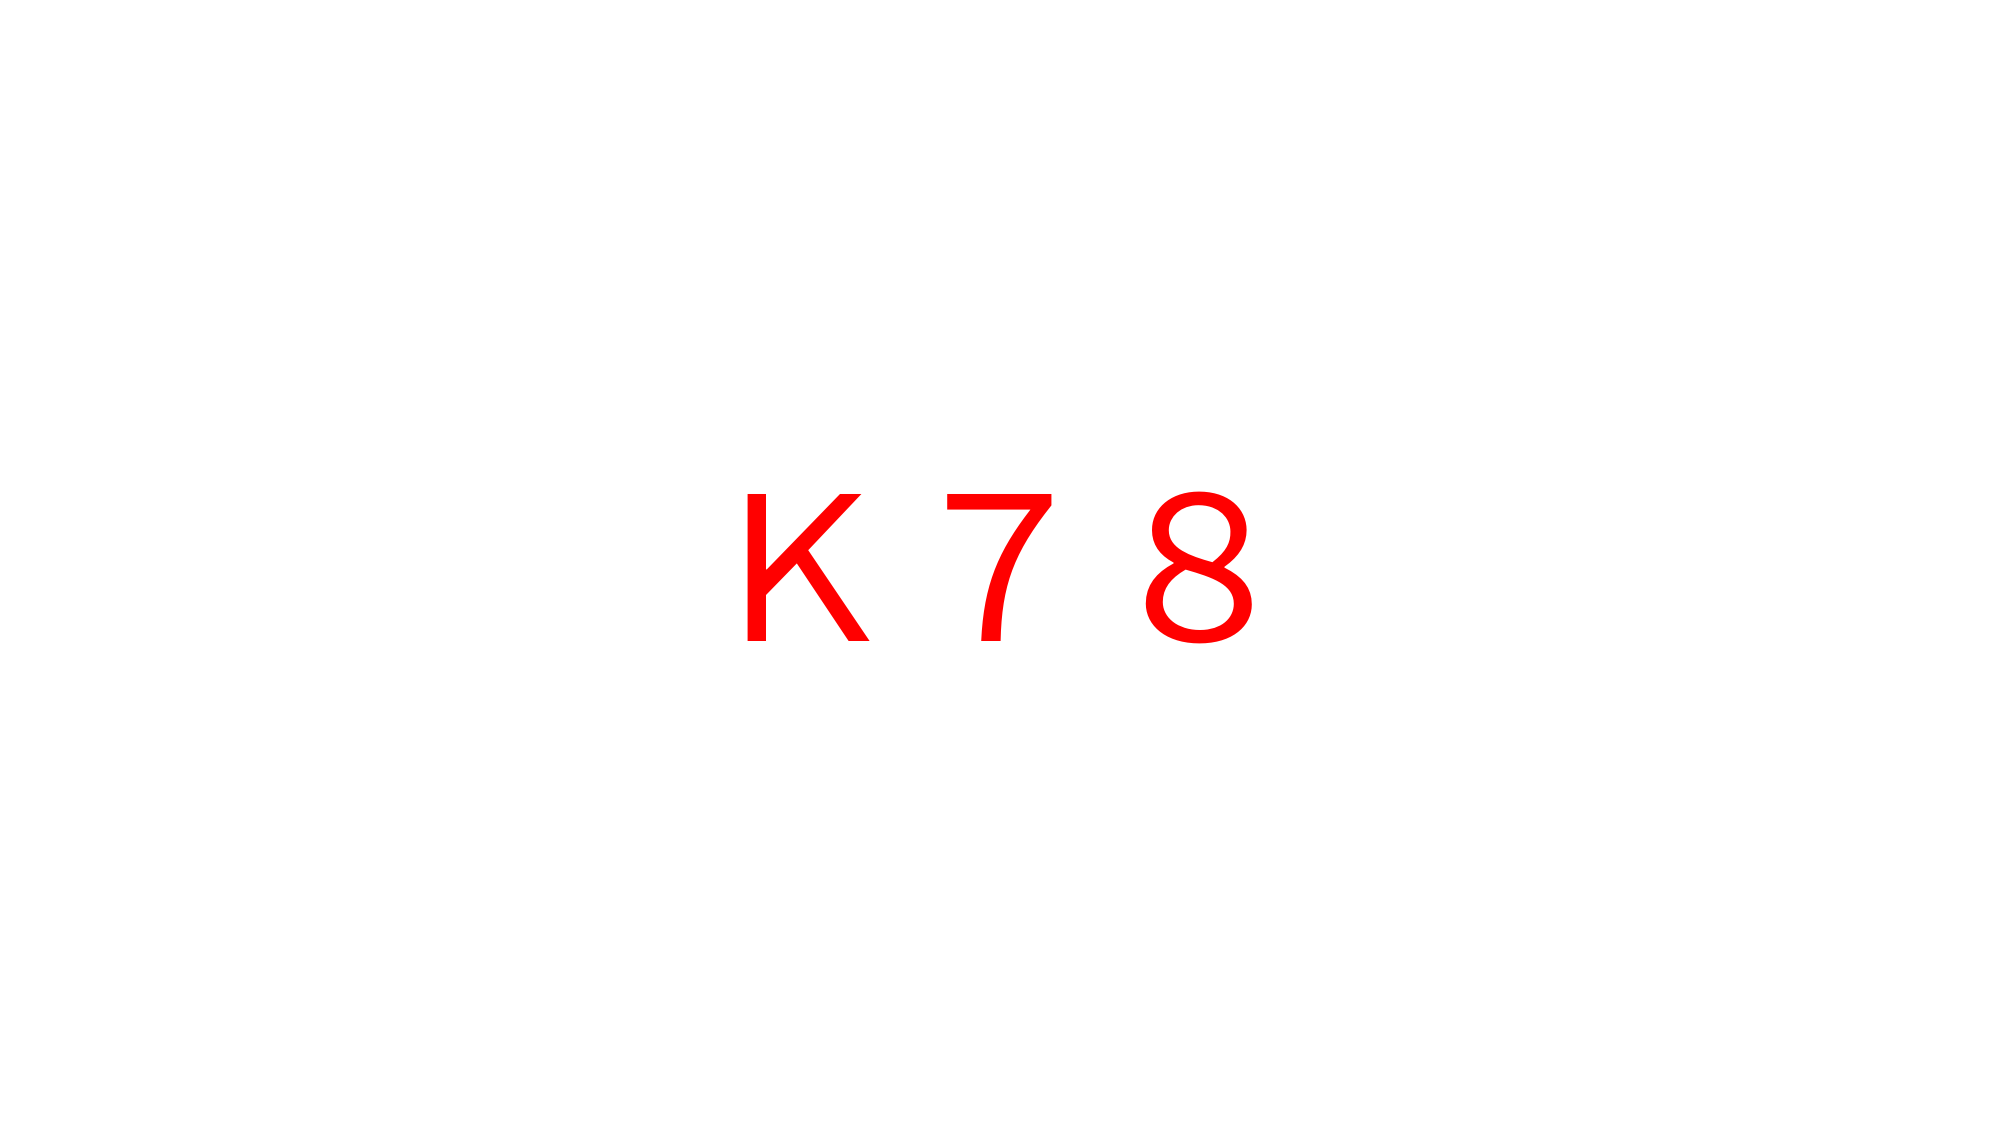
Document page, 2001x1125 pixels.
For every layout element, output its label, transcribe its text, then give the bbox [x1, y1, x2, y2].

text_box Ｋ７８ [685, 433, 1315, 689]
